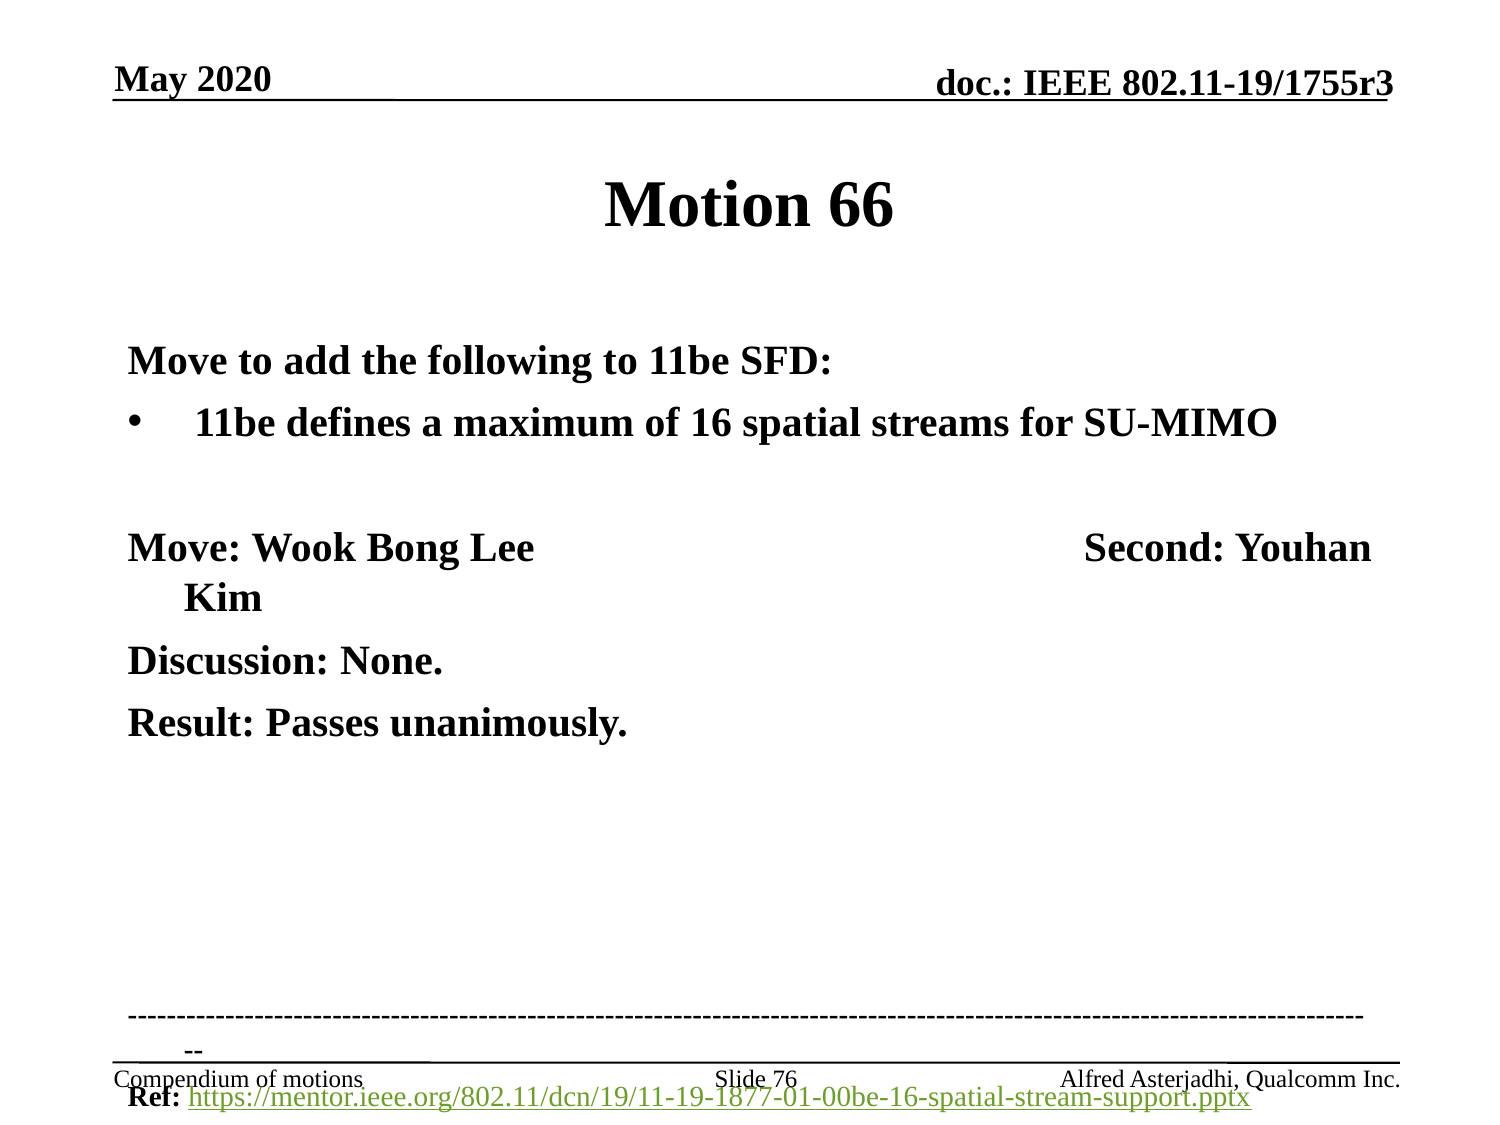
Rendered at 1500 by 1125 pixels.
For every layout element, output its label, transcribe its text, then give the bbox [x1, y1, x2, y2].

slide_number Slide 76 [712, 1061, 800, 1123]
list Move to add the following to 11be SFD: 11be defines a maximum of 16 spatial streams for SU-MIMO Move: Wook Bong Lee Second: Youhan Kim Discussion: None. Result: Passes unanimously. --------------------------------------------------------------------------------------------------------------------------------- Ref: https://mentor.ieee.org/802.11/dcn/19/11-19-1877-01-00be-16-spatial-stream-support.pptx [112, 324, 1388, 1063]
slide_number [114, 54, 423, 100]
footer Alfred Asterjadhi, Qualcomm Inc. [878, 1061, 1402, 1093]
title Motion 66 [112, 112, 1388, 288]
